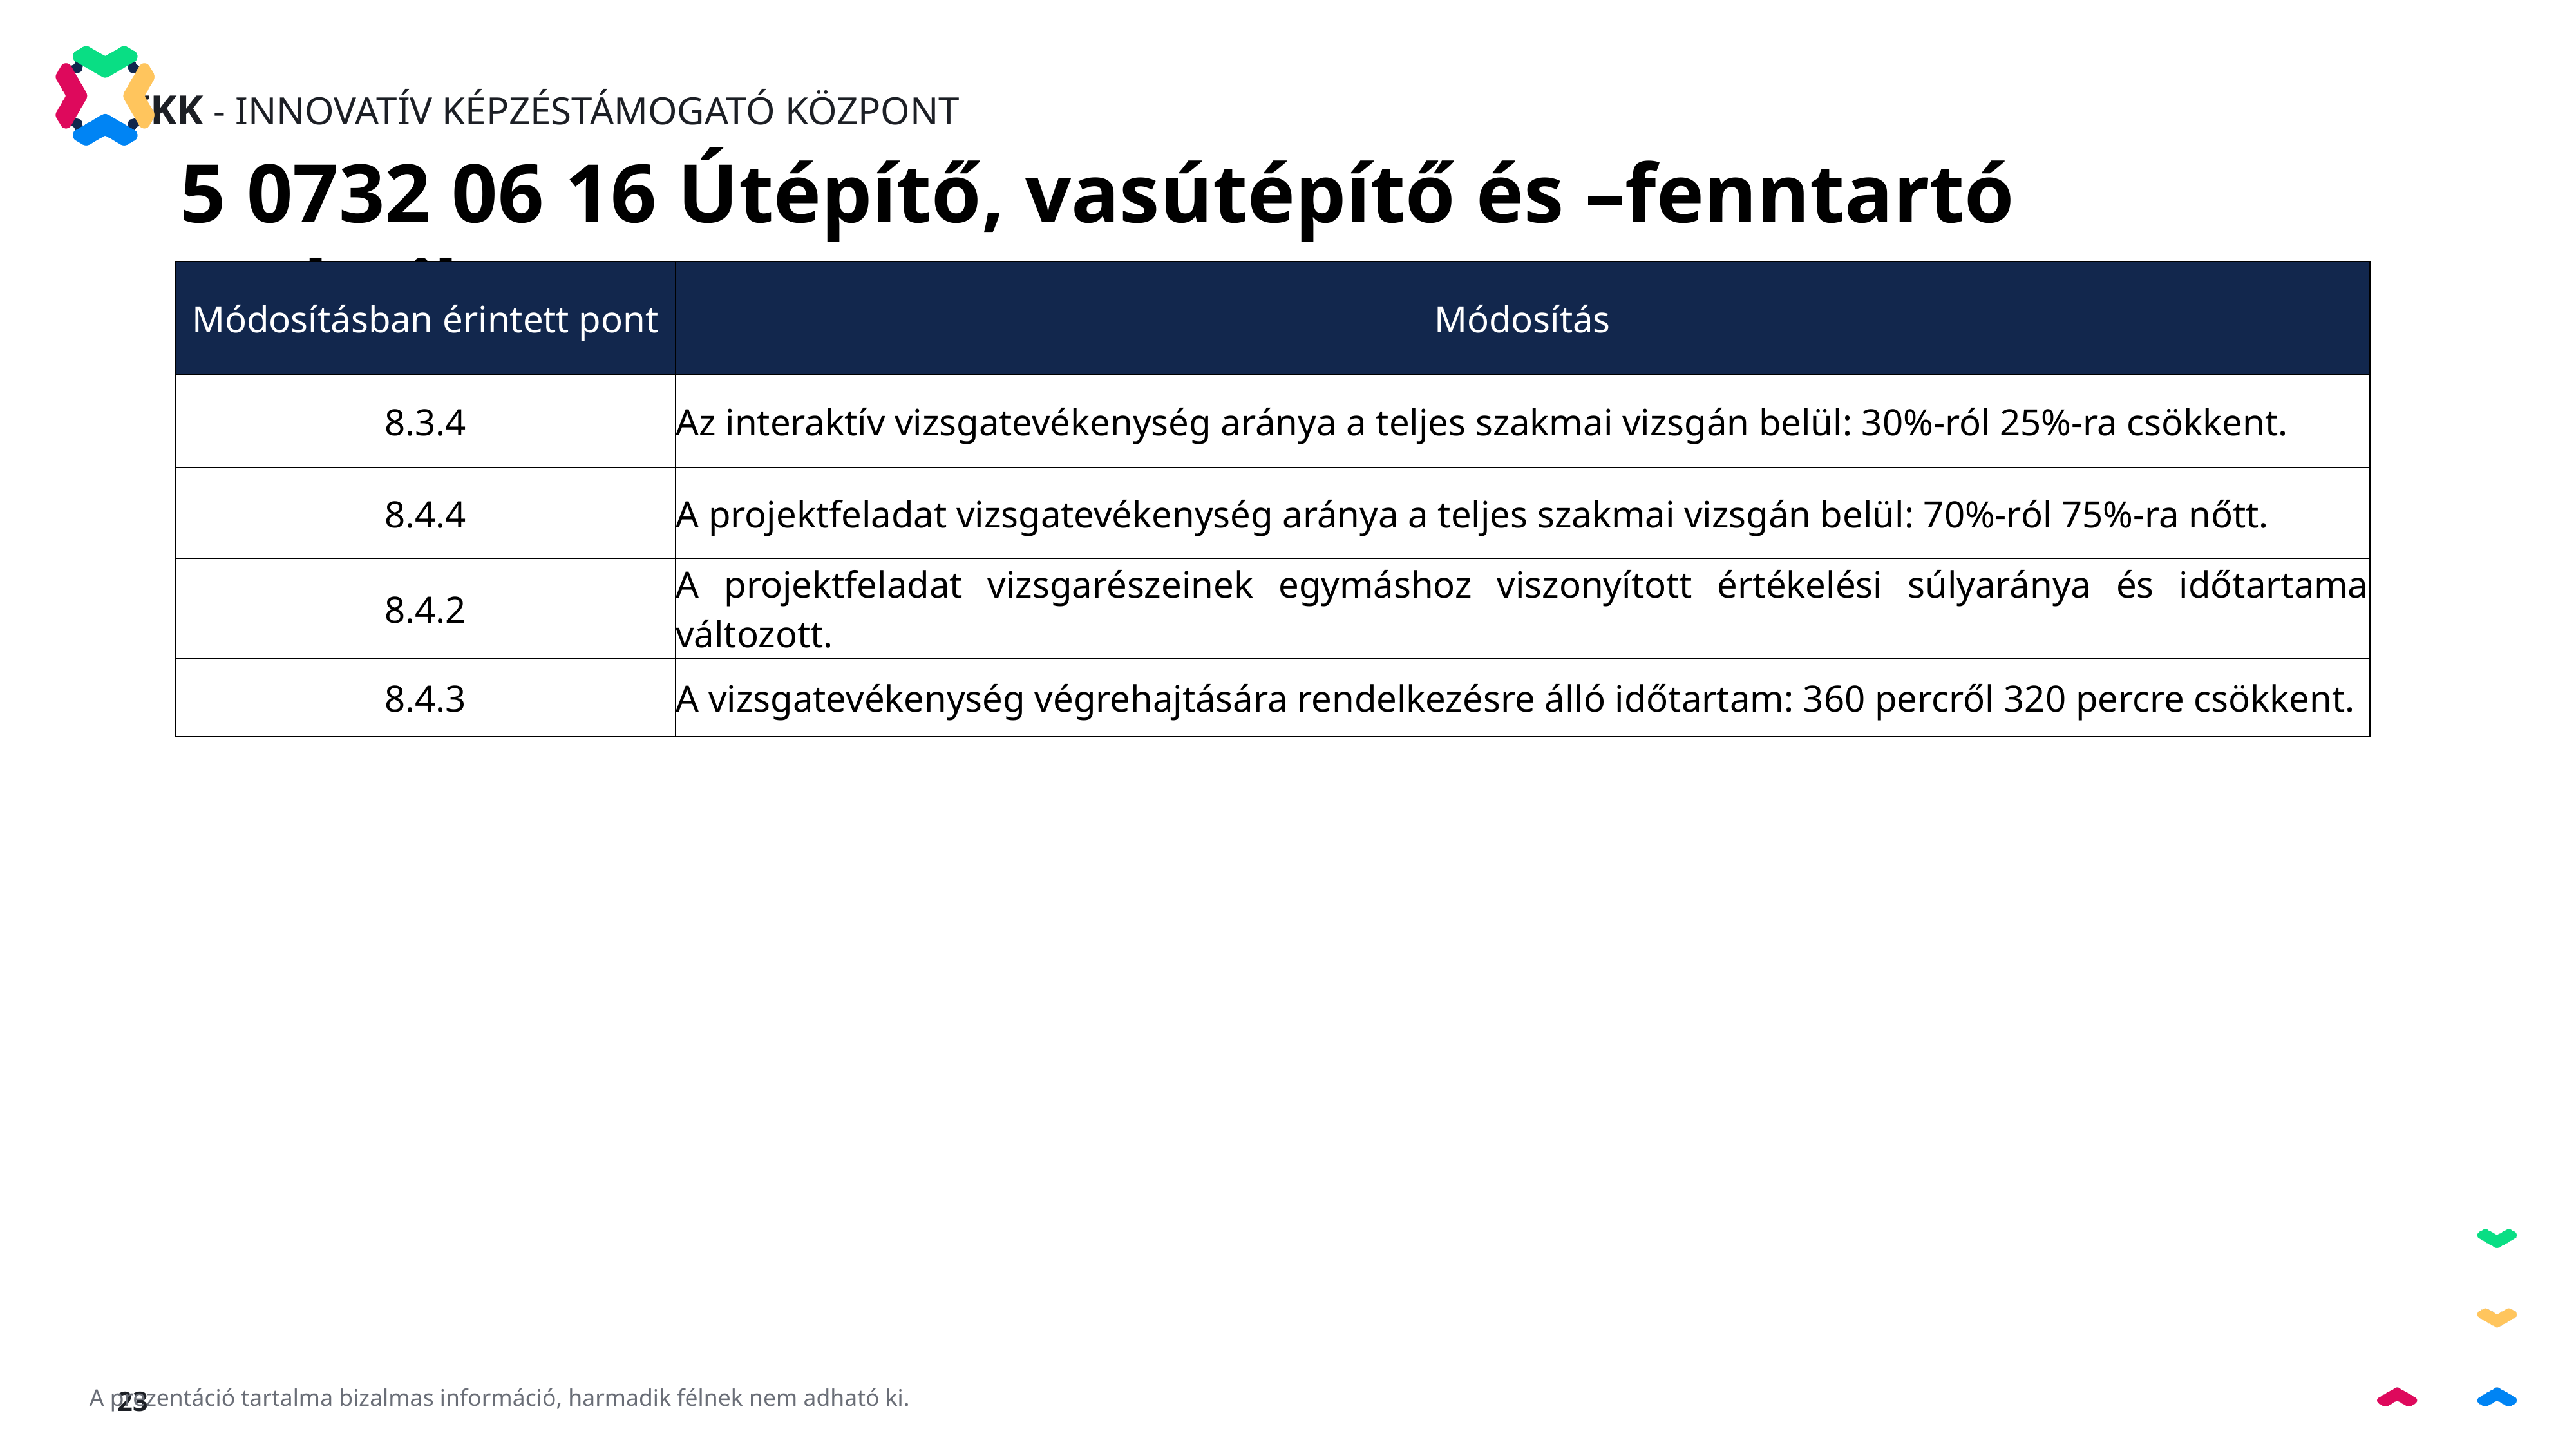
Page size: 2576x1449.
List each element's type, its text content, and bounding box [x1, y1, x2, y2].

table_cell A vizsgatevékenység végrehajtására rendelkezésre álló időtartam: 360 percről 320 percre csökkent. [676, 659, 2369, 736]
table_cell 8.4.3 [176, 659, 675, 736]
table_header Módosításban érintett pont [176, 262, 675, 374]
picture [2377, 1229, 2517, 1406]
table_cell 8.4.2 [176, 559, 675, 658]
table_cell A projektfeladat vizsgatevékenység aránya a teljes szakmai vizsgán belül: 70%-ról 75%-ra nőtt. [676, 468, 2369, 558]
table_cell A projektfeladat vizsgarészeinek egymáshoz viszonyított értékelési súlyaránya és időtartama változott. [676, 559, 2369, 658]
table_cell 8.4.4 [176, 468, 675, 558]
table_cell Az interaktív vizsgatevékenység aránya a teljes szakmai vizsgán belül: 30%-ról 25%-ra csökkent. [676, 375, 2369, 467]
list 5 0732 06 16 Útépítő, vasútépítő és –fenntartó technikus [180, 142, 2340, 222]
picture [55, 46, 155, 146]
table_header Módosítás [676, 262, 2369, 374]
table_cell 8.3.4 [176, 375, 675, 467]
